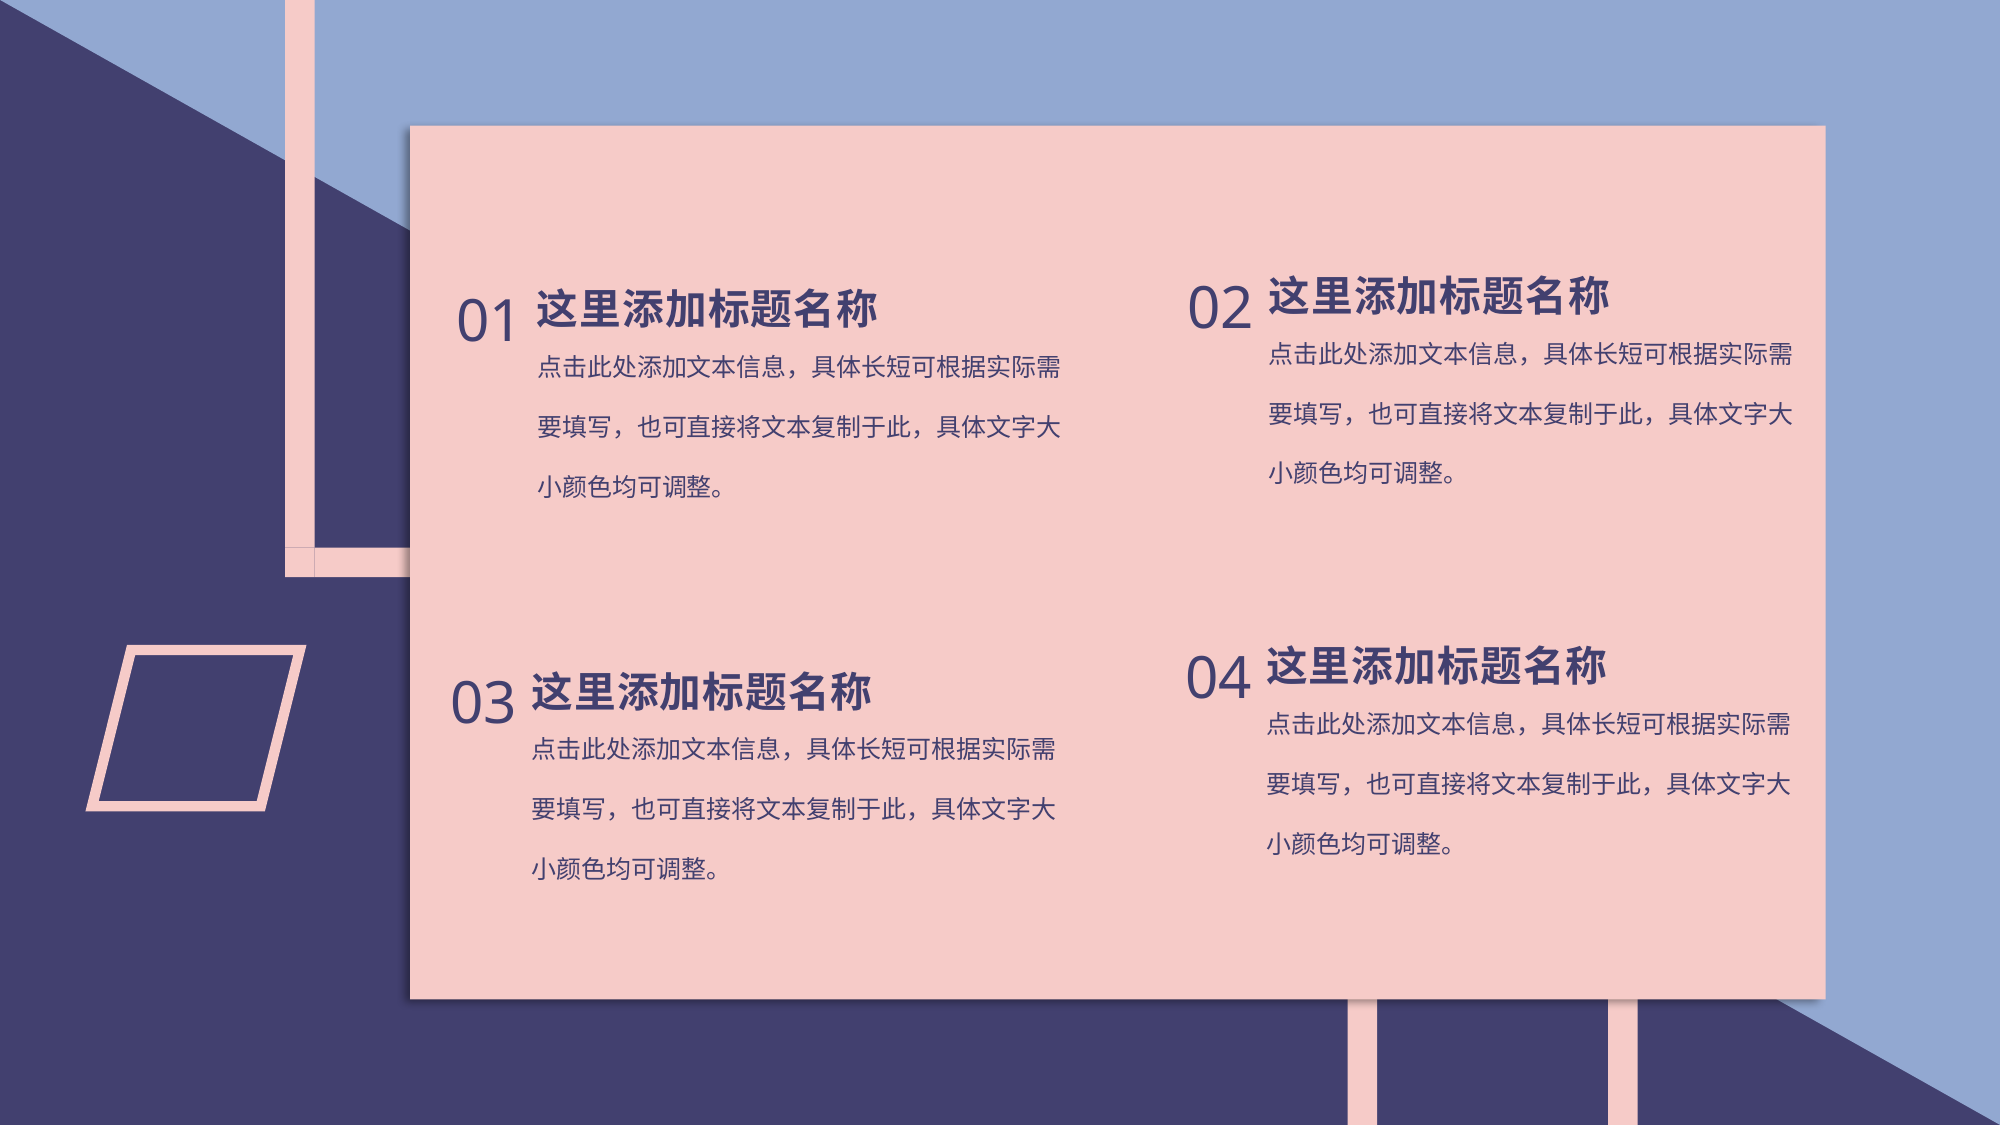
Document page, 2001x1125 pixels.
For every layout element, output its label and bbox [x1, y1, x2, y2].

text_box [316, 547, 398, 578]
text_box [1347, 1011, 1378, 1125]
text_box [284, 549, 316, 578]
text_box [419, 657, 1085, 954]
text_box [1156, 262, 1822, 559]
text_box [424, 275, 1090, 572]
text_box [0, 0, 284, 161]
text_box [409, 125, 1827, 1000]
text_box [316, 0, 2000, 1125]
text_box [284, 0, 316, 549]
text_box [90, 648, 302, 808]
text_box [1607, 1011, 1639, 1125]
text_box [1154, 632, 1820, 929]
